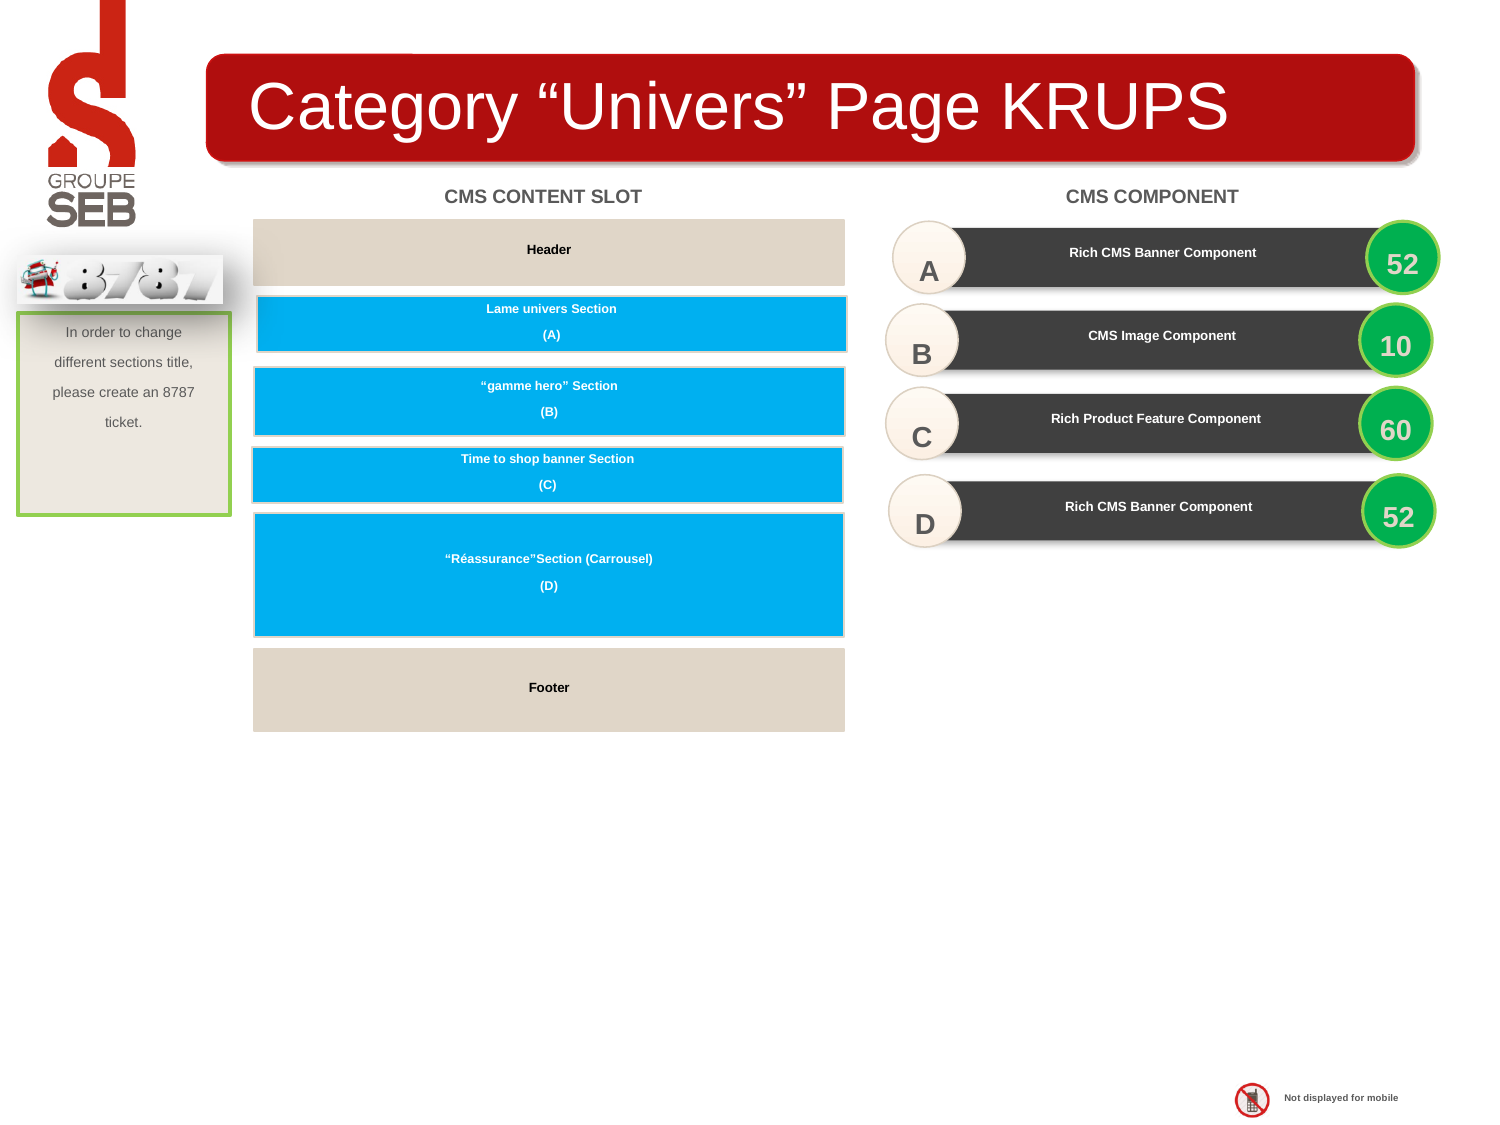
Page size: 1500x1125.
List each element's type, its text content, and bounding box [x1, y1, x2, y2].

text_box Header [252, 218, 846, 287]
text_box Not displayed for mobile [1271, 1082, 1500, 1117]
picture [1233, 1081, 1270, 1118]
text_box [885, 303, 1433, 377]
title Category “Univers” Page KRUPS [234, 56, 1400, 149]
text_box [892, 220, 1440, 294]
text_box Time to shop banner Section (C) [250, 445, 845, 505]
text_box Lame univers Section (A) [254, 294, 849, 354]
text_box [885, 386, 1433, 460]
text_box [17, 312, 231, 516]
text_box “gamme hero” Section (B) [252, 364, 847, 438]
text_box Footer [252, 647, 846, 734]
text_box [888, 474, 1436, 548]
text_box CMS Content Slot [265, 172, 821, 228]
text_box CMS Component [981, 172, 1324, 219]
picture [0, 0, 223, 305]
text_box “Réassurance”Section (Carrousel) (D) [252, 511, 846, 639]
